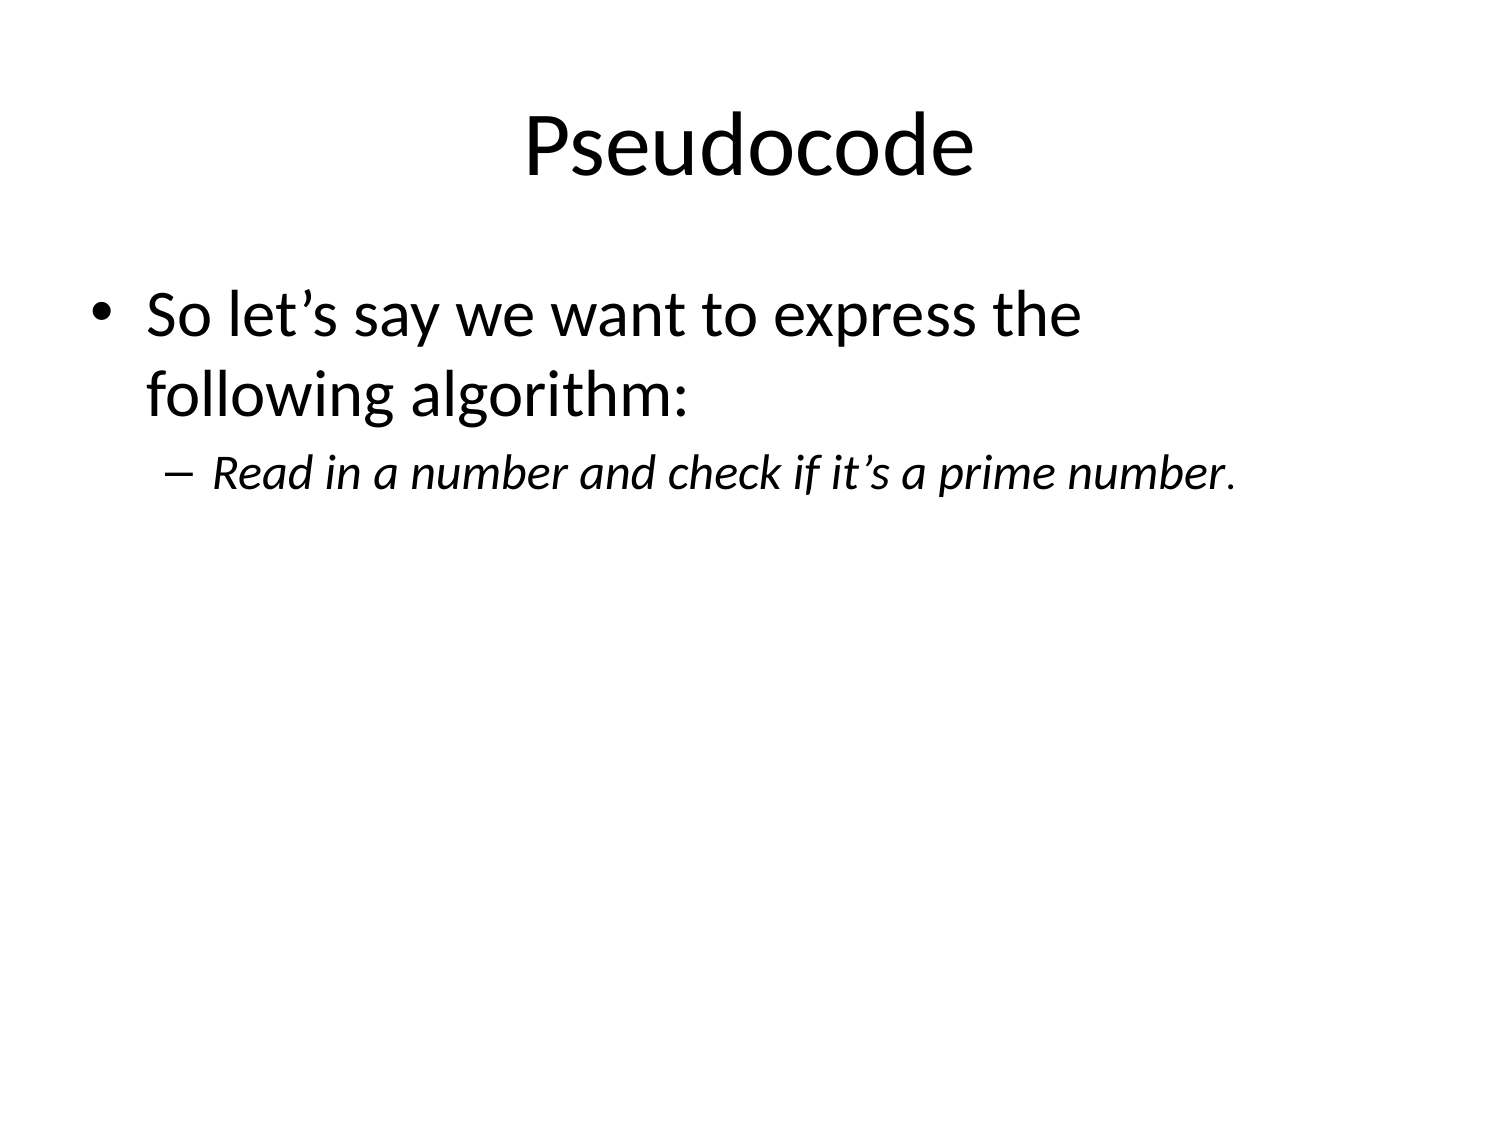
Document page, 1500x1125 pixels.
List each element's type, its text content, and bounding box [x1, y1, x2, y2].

title Pseudocode [75, 45, 1425, 233]
list So let’s say we want to express the following algorithm: Read in a number and check if it’s a prime number. [75, 262, 1317, 1005]
